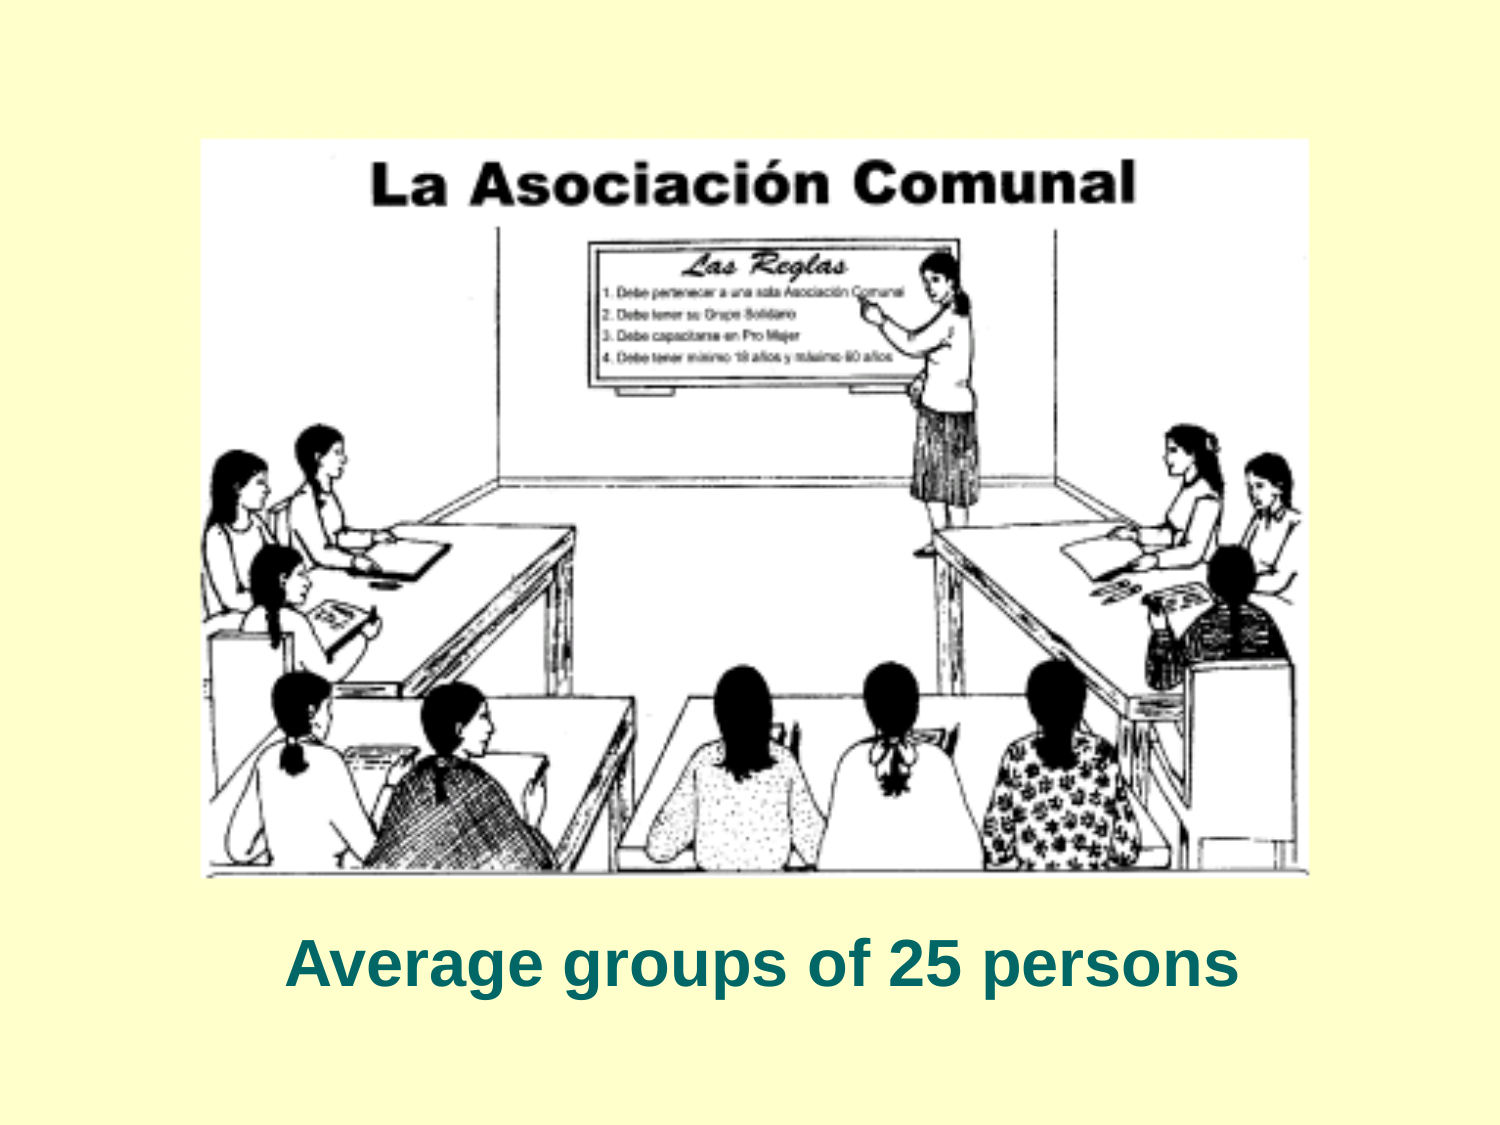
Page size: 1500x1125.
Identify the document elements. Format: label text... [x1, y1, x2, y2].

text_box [187, 128, 1313, 883]
text_box Average groups of 25 persons [174, 912, 1350, 1008]
